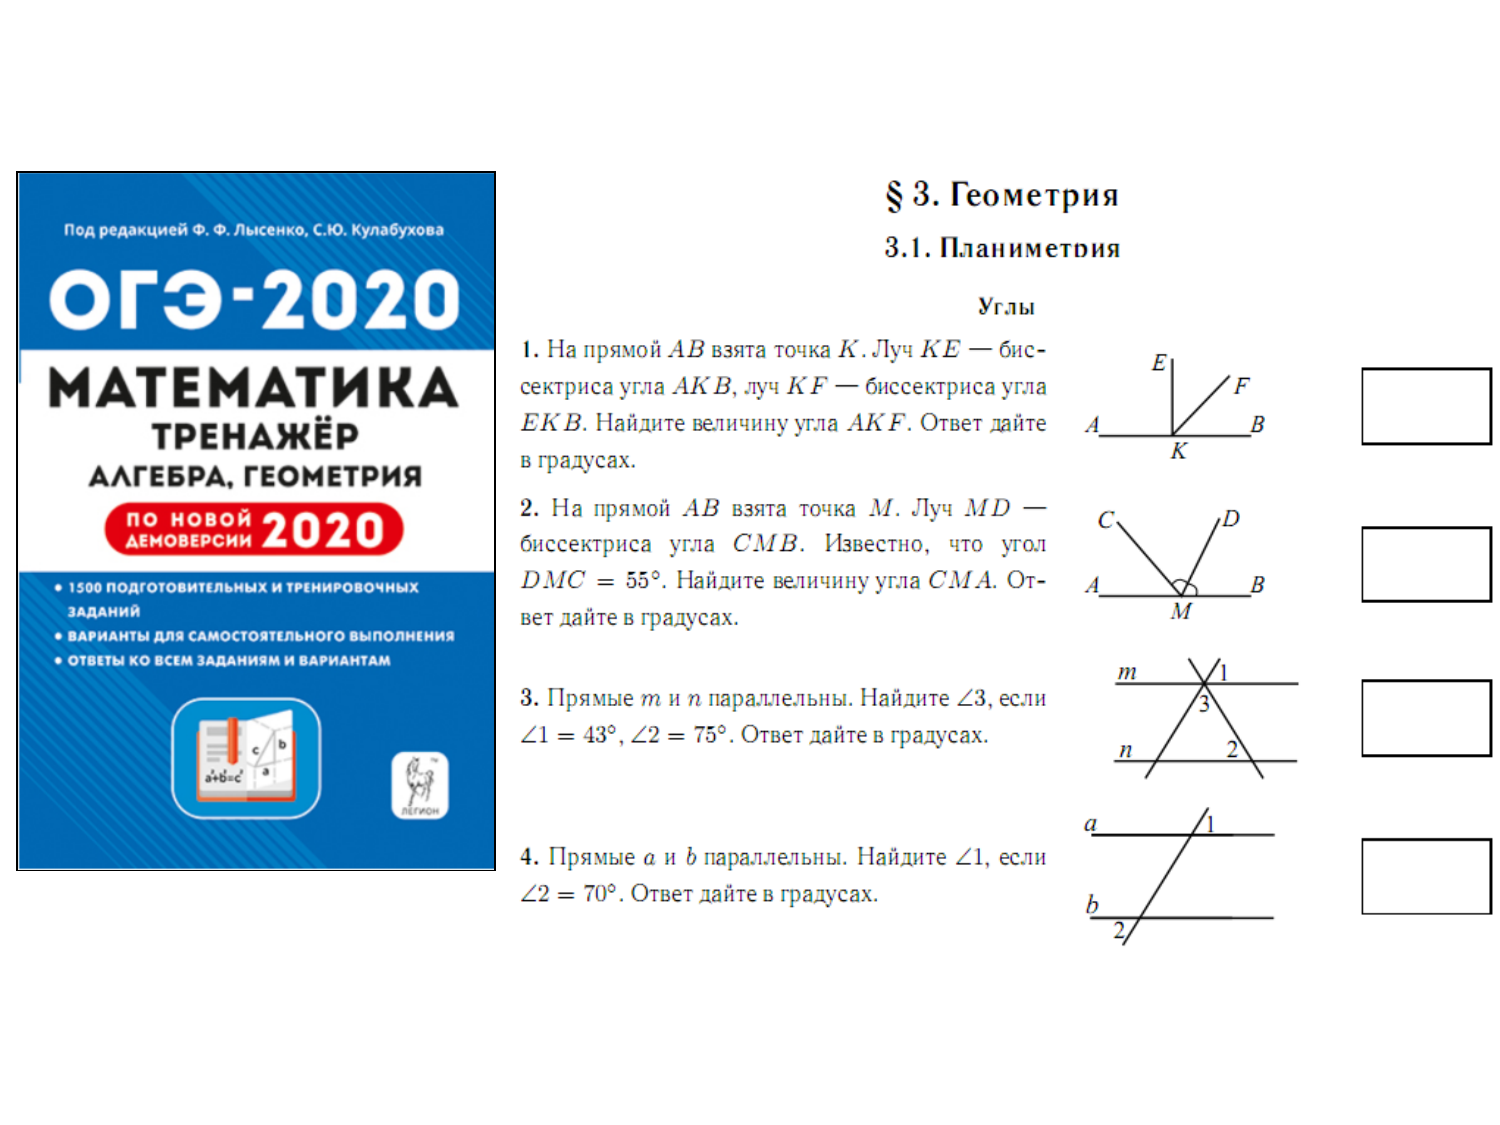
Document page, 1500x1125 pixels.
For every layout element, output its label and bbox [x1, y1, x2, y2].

picture [498, 172, 1500, 956]
picture [17, 172, 495, 870]
